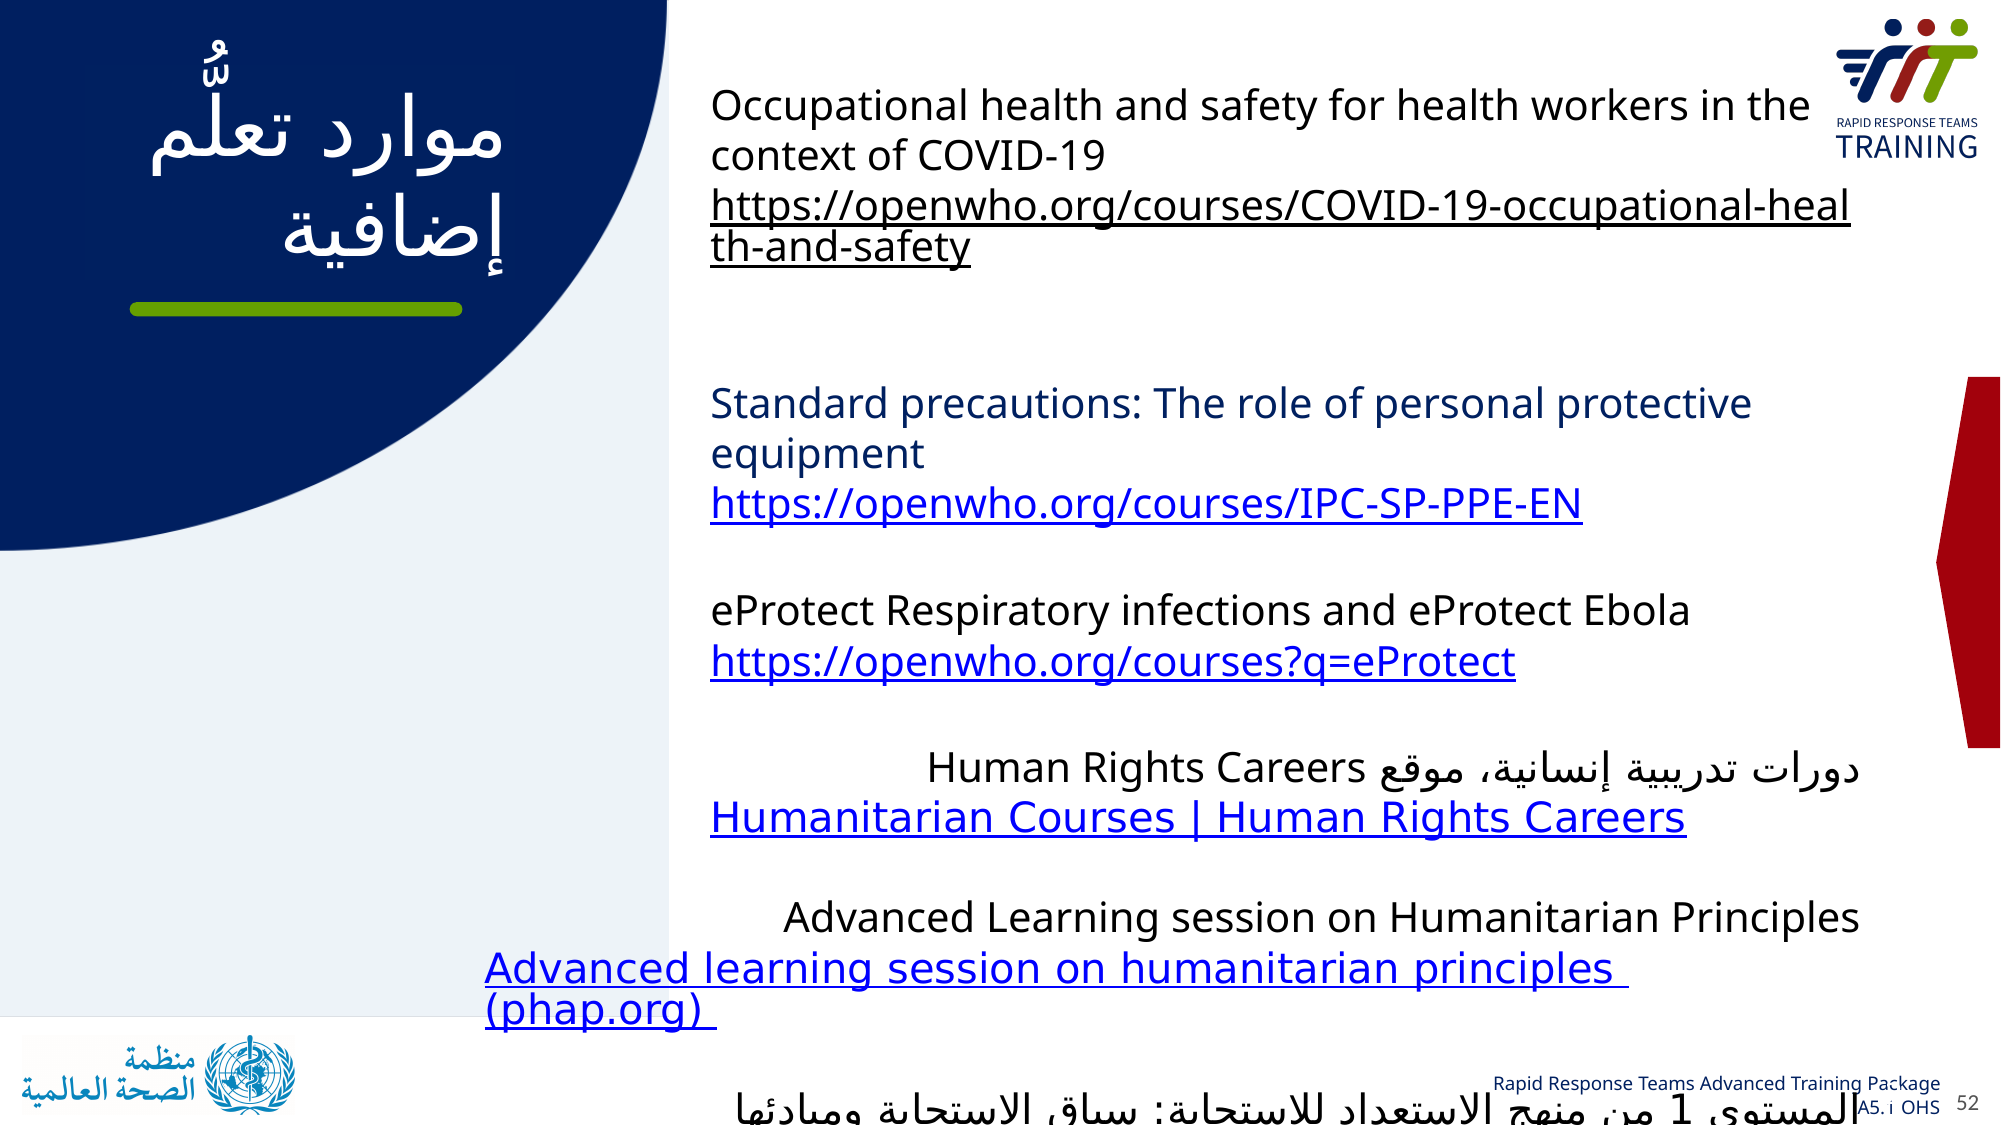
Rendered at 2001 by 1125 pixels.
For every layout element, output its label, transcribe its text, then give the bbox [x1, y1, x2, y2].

picture [1835, 19, 1978, 167]
picture [0, 0, 669, 1018]
text_box Occupational health and safety for health workers in the context of COVID-19 https://openwho.org/courses/COVID-19-occupational-health-and-safety Standard precautions: The role of personal protective equipment https://openwho.org/courses/IPC-SP-PPE-EN eProtect Respiratory infections and eProtect Ebola https://openwho.org/courses?q=eProtect دورات تدريبية إنسانية، موقع Human Rights Careers Humanitarian Courses | Human Rights Careers Advanced Learning session on Humanitarian Principles Advanced learning session on humanitarian principles (phap.org) المستوى 1 من منهج الاستعداد للاستجابة: سياق الاستجابة ومبادئها https://openwho.org/courses/ready4response-tier1-EN [702, 71, 1869, 1125]
picture [252, 1050, 258, 1059]
text_box موارد تعلُّم إضافية [84, 65, 516, 281]
slide_number 52 [1882, 1037, 1930, 1092]
picture [22, 1035, 295, 1115]
